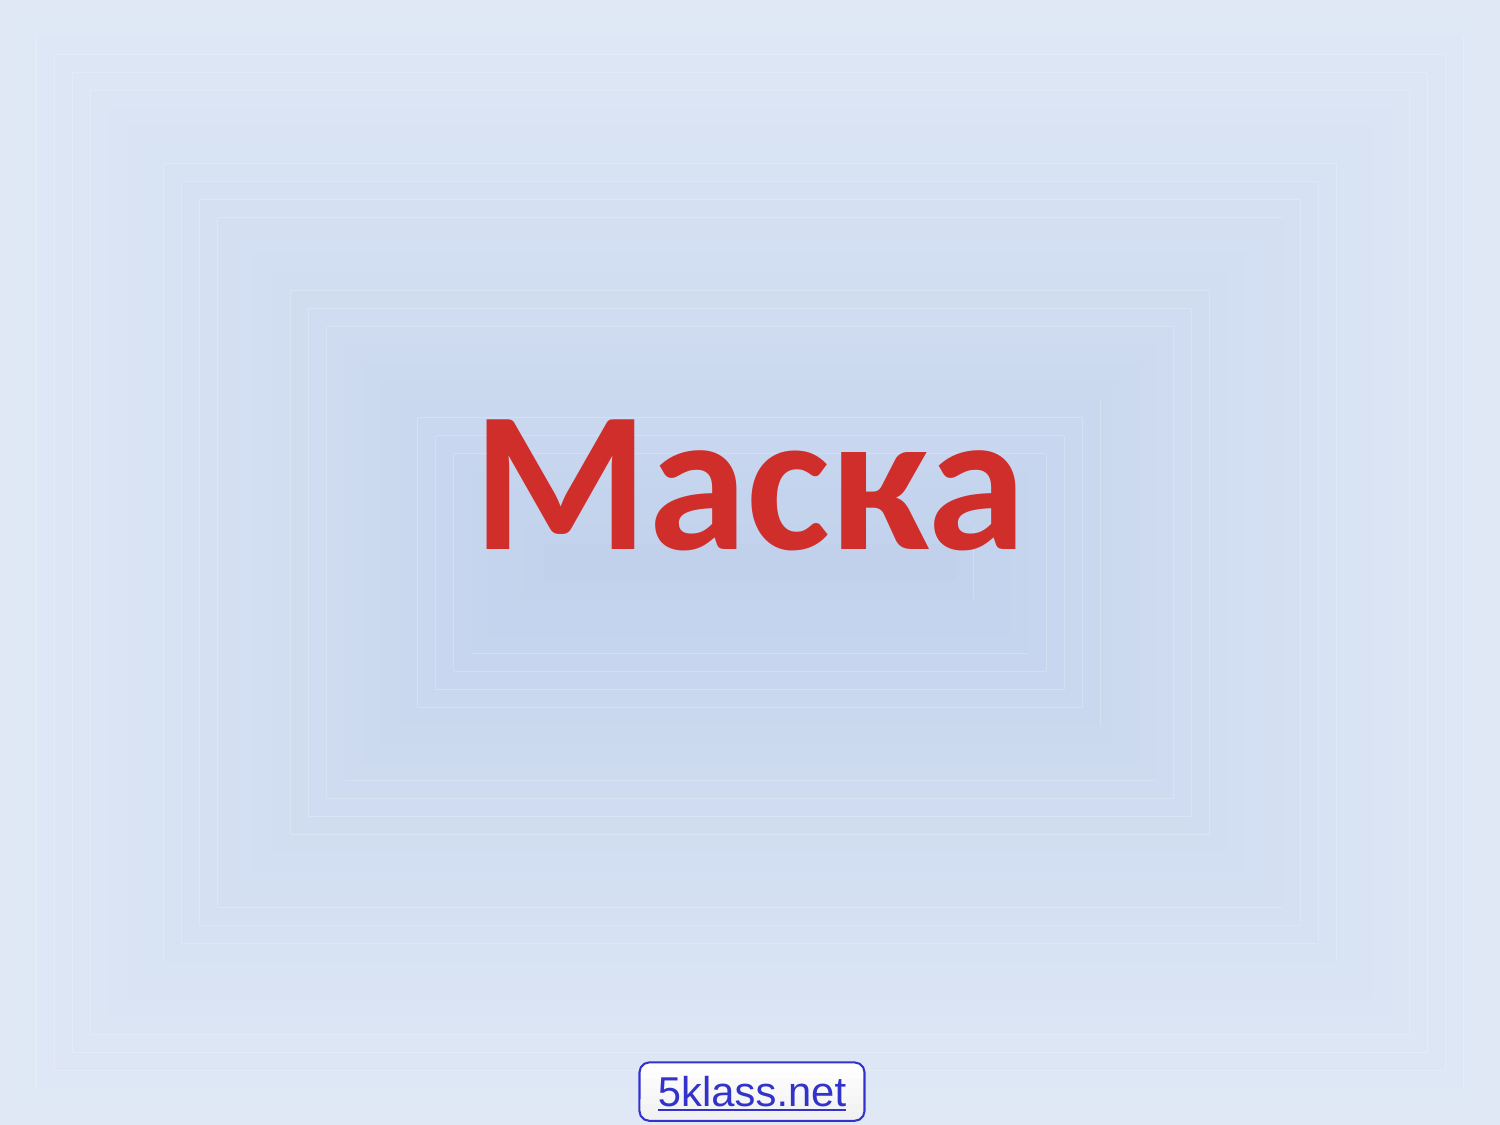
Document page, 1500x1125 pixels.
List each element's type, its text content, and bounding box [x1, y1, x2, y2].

title Маска [112, 349, 1388, 591]
text_box 5klass.net [637, 1060, 867, 1123]
